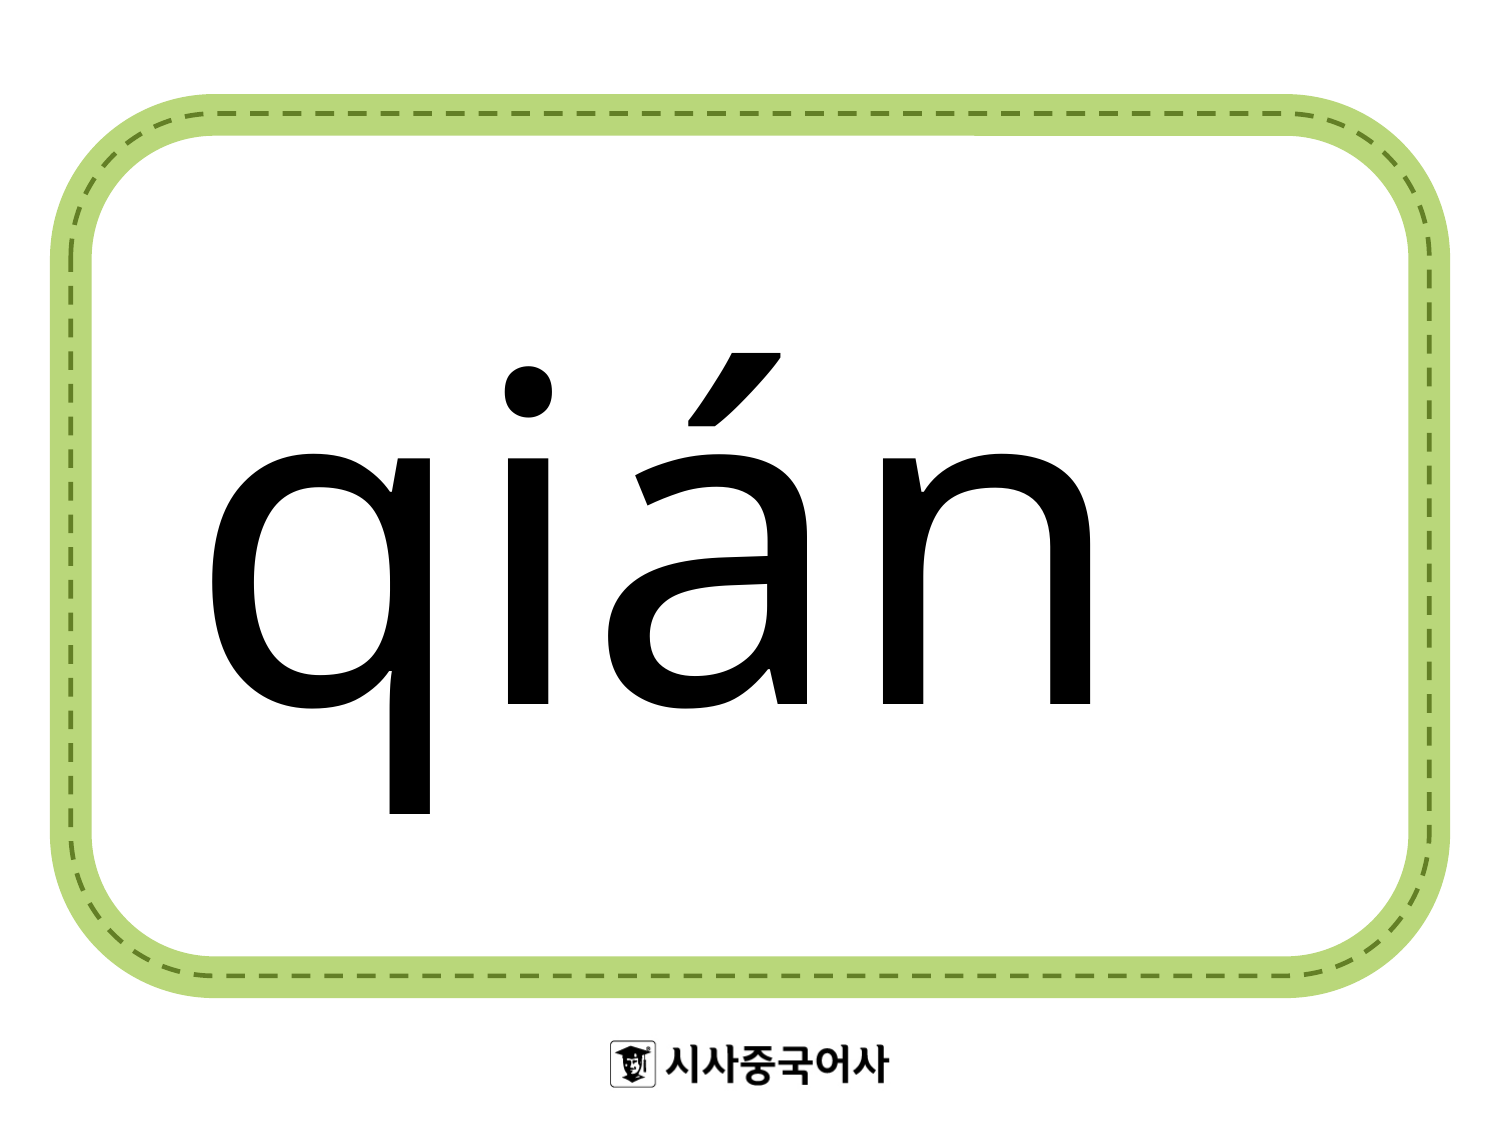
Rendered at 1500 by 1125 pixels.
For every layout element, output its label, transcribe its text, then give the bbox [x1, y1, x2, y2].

text_box qián [145, 189, 1354, 853]
picture [602, 1034, 898, 1094]
